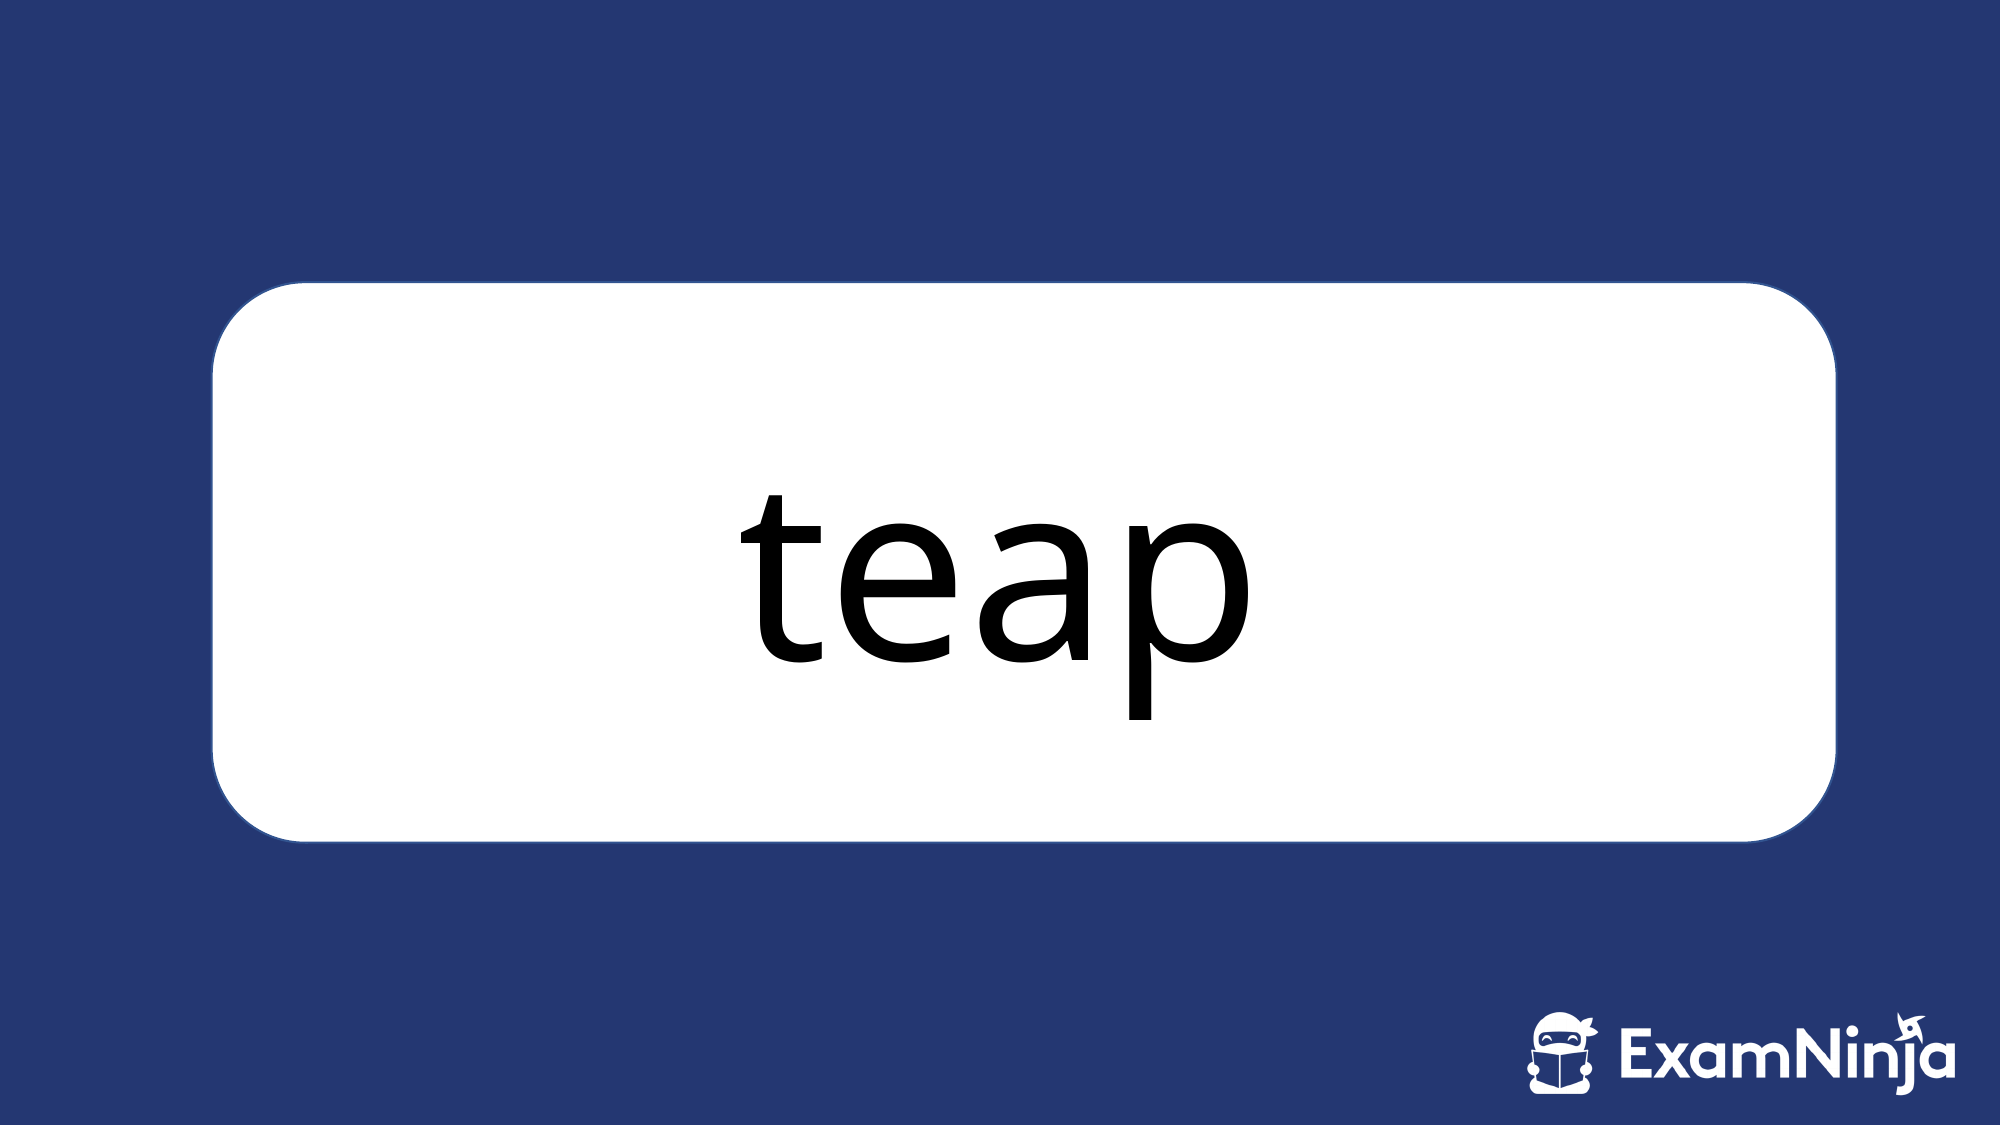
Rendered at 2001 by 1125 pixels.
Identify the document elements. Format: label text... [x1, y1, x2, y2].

text_box [210, 281, 1838, 403]
picture [1501, 1003, 1979, 1102]
text_box [210, 719, 1838, 844]
text_box teap [143, 403, 1857, 719]
